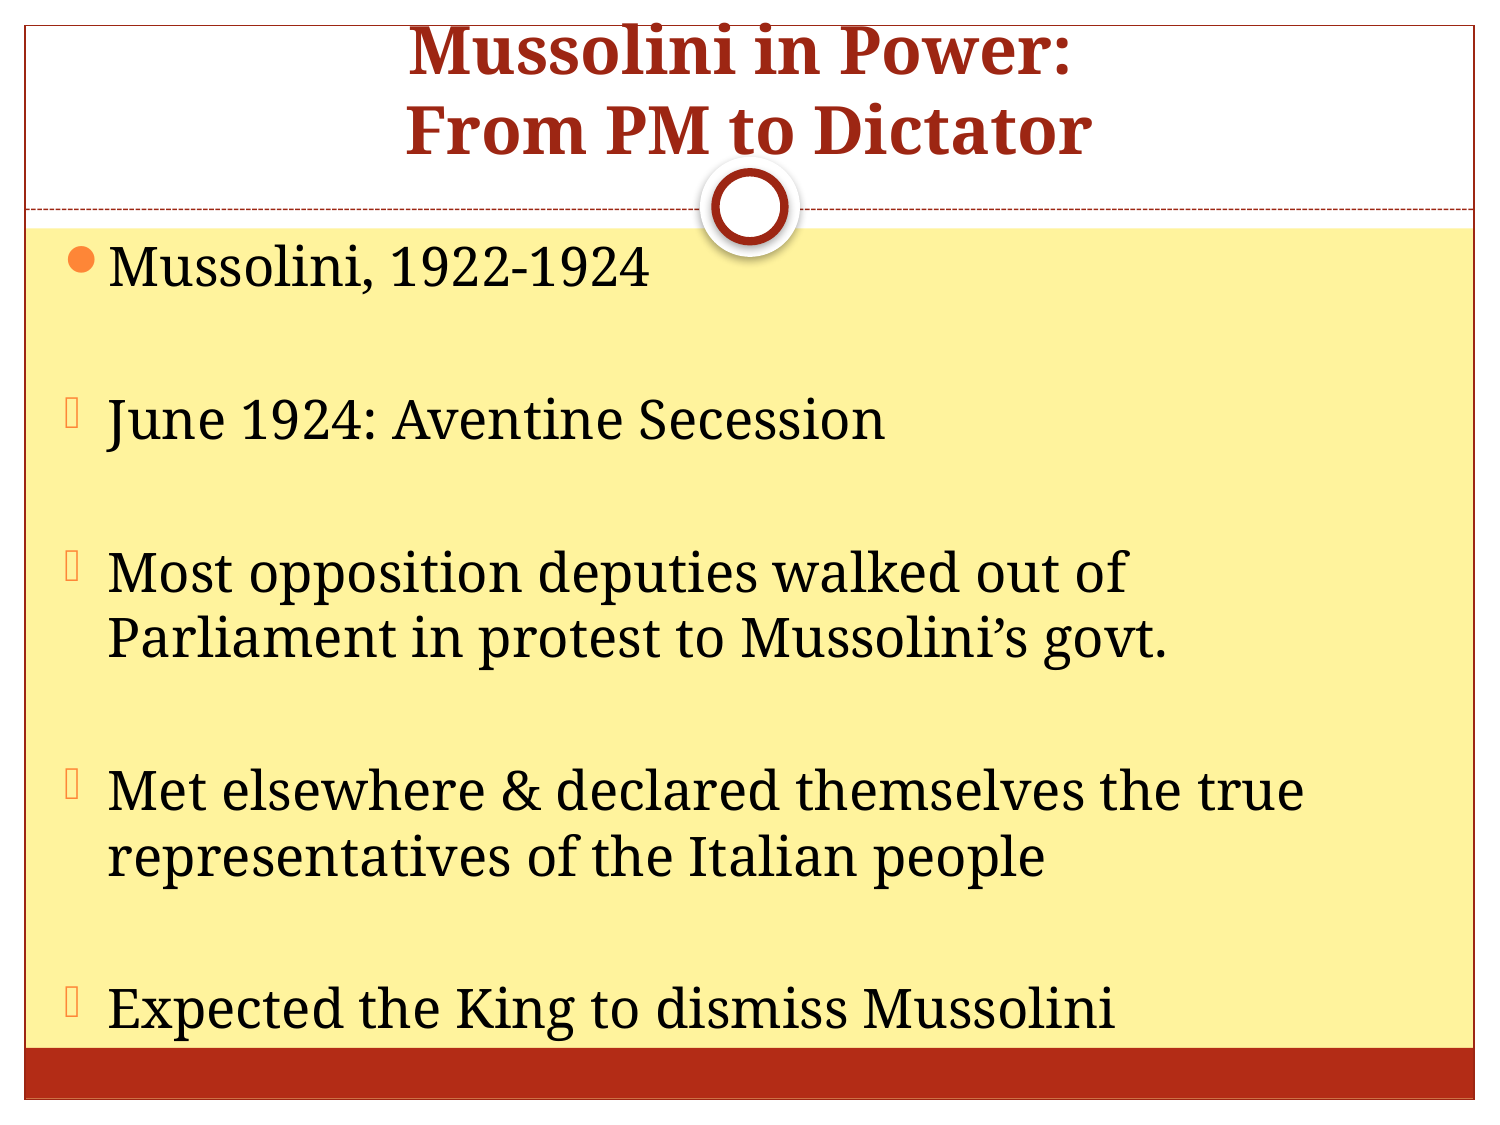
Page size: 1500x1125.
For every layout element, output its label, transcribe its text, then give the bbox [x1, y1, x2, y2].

title Mussolini in Power: From PM to Dictator [49, 0, 1450, 175]
list Mussolini, 1922-1924 June 1924: Aventine Secession Most opposition deputies walked out of Parliament in protest to Mussolini’s govt. Met elsewhere & declared themselves the true representatives of the Italian people Expected the King to dismiss Mussolini [49, 224, 1445, 1050]
